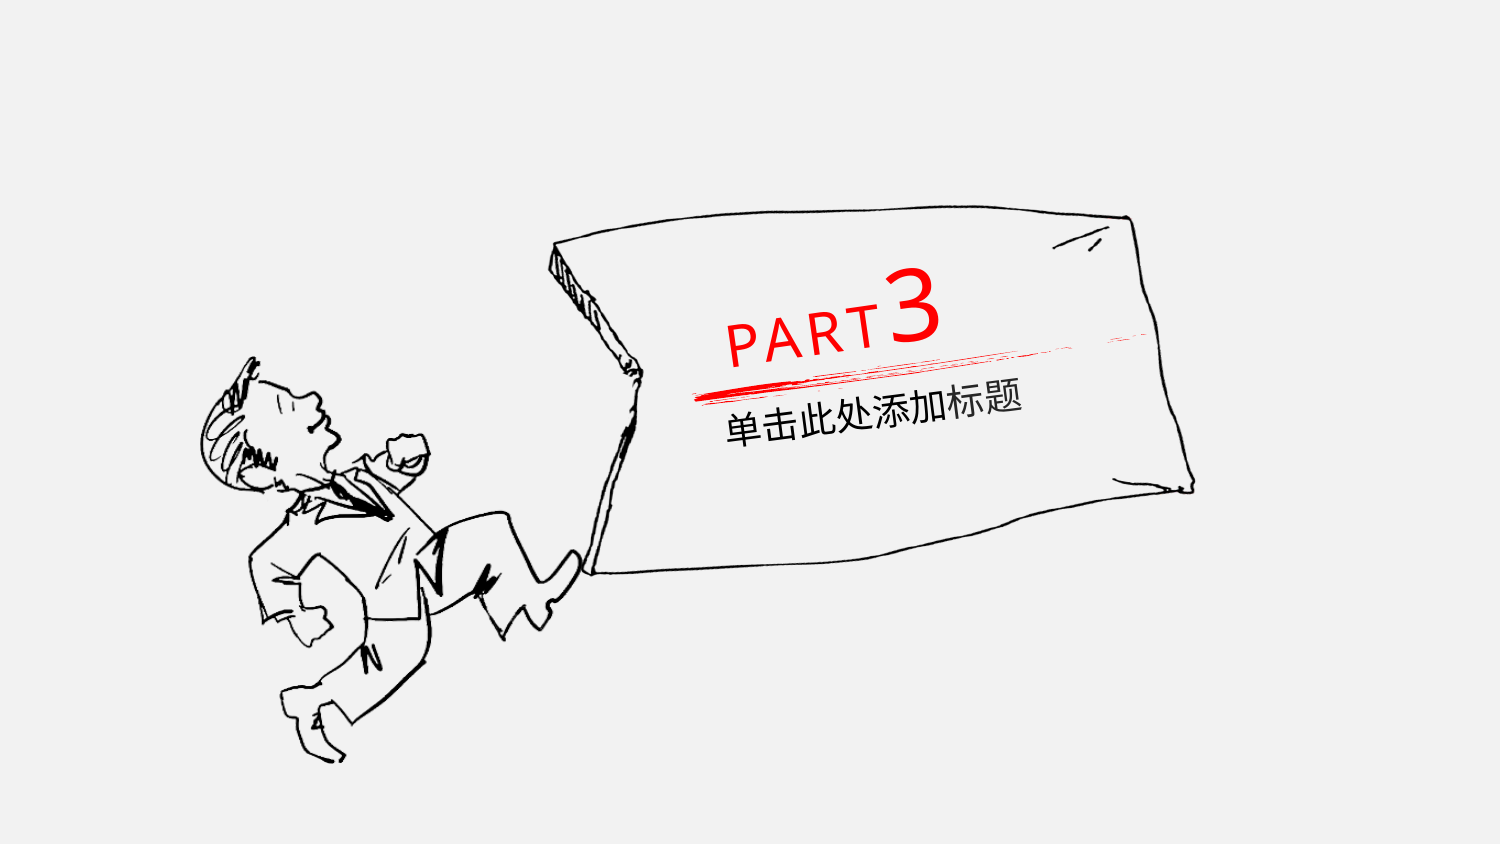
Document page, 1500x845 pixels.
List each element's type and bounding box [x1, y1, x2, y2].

picture [200, 122, 1241, 764]
text_box [689, 360, 1150, 380]
